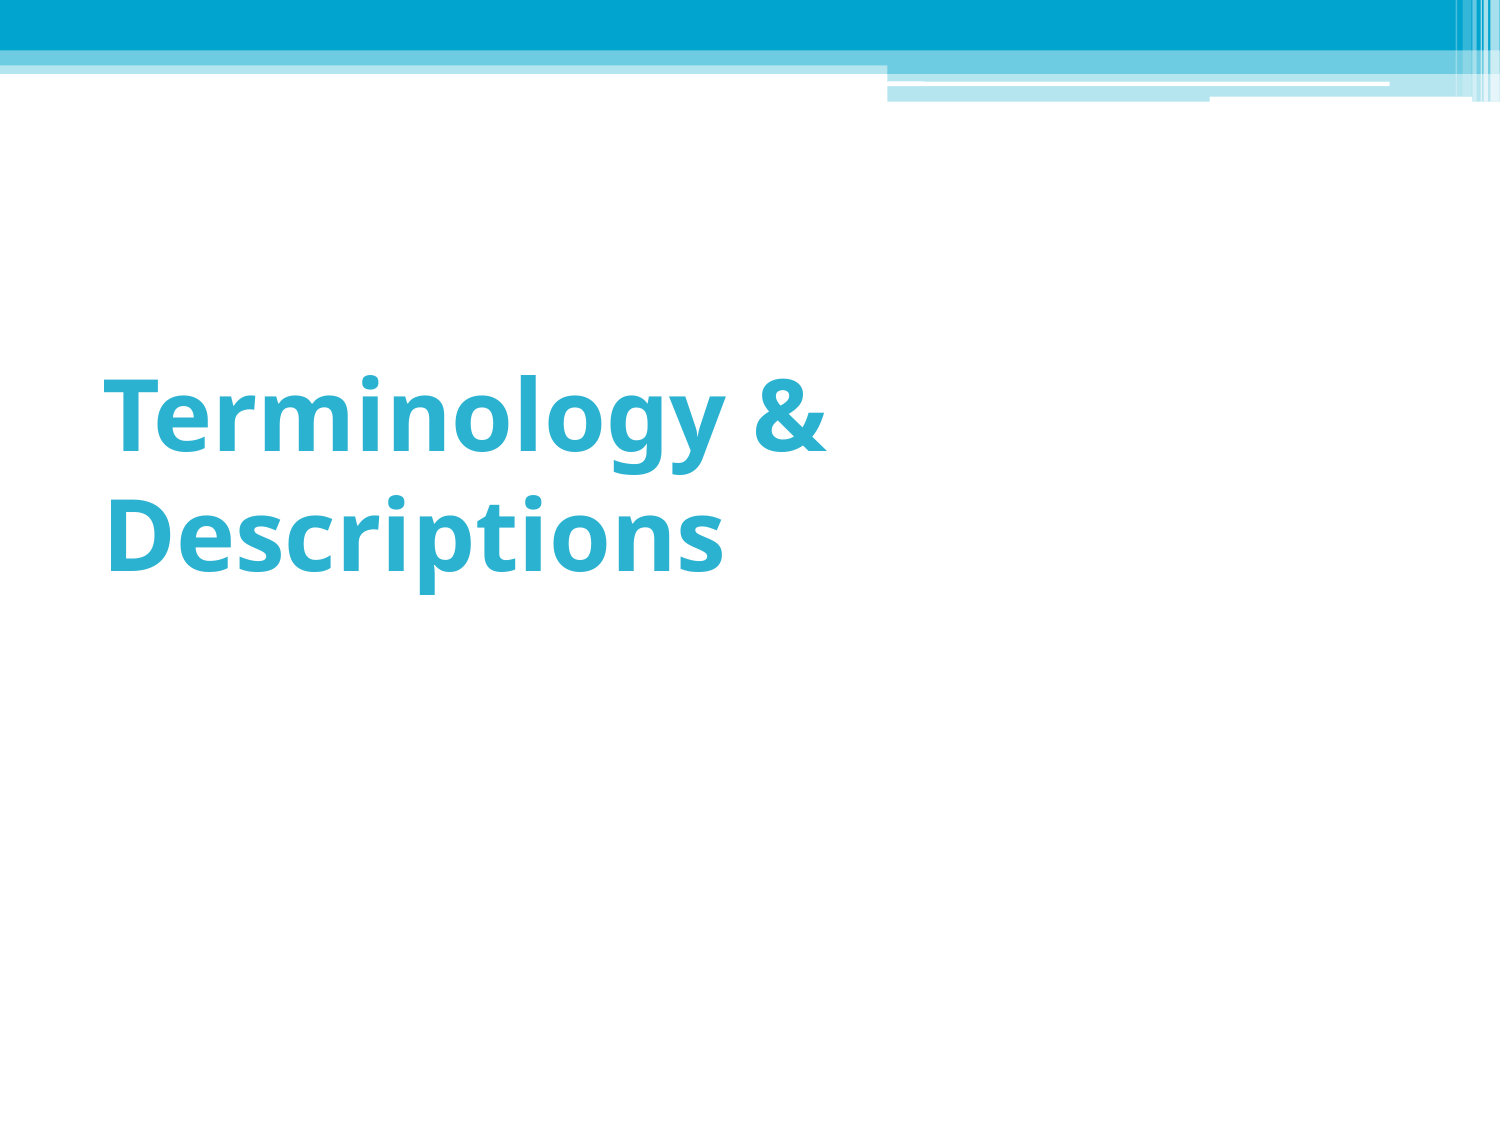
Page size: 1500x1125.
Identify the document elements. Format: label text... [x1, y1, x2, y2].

title Terminology & Descriptions [87, 375, 1389, 599]
